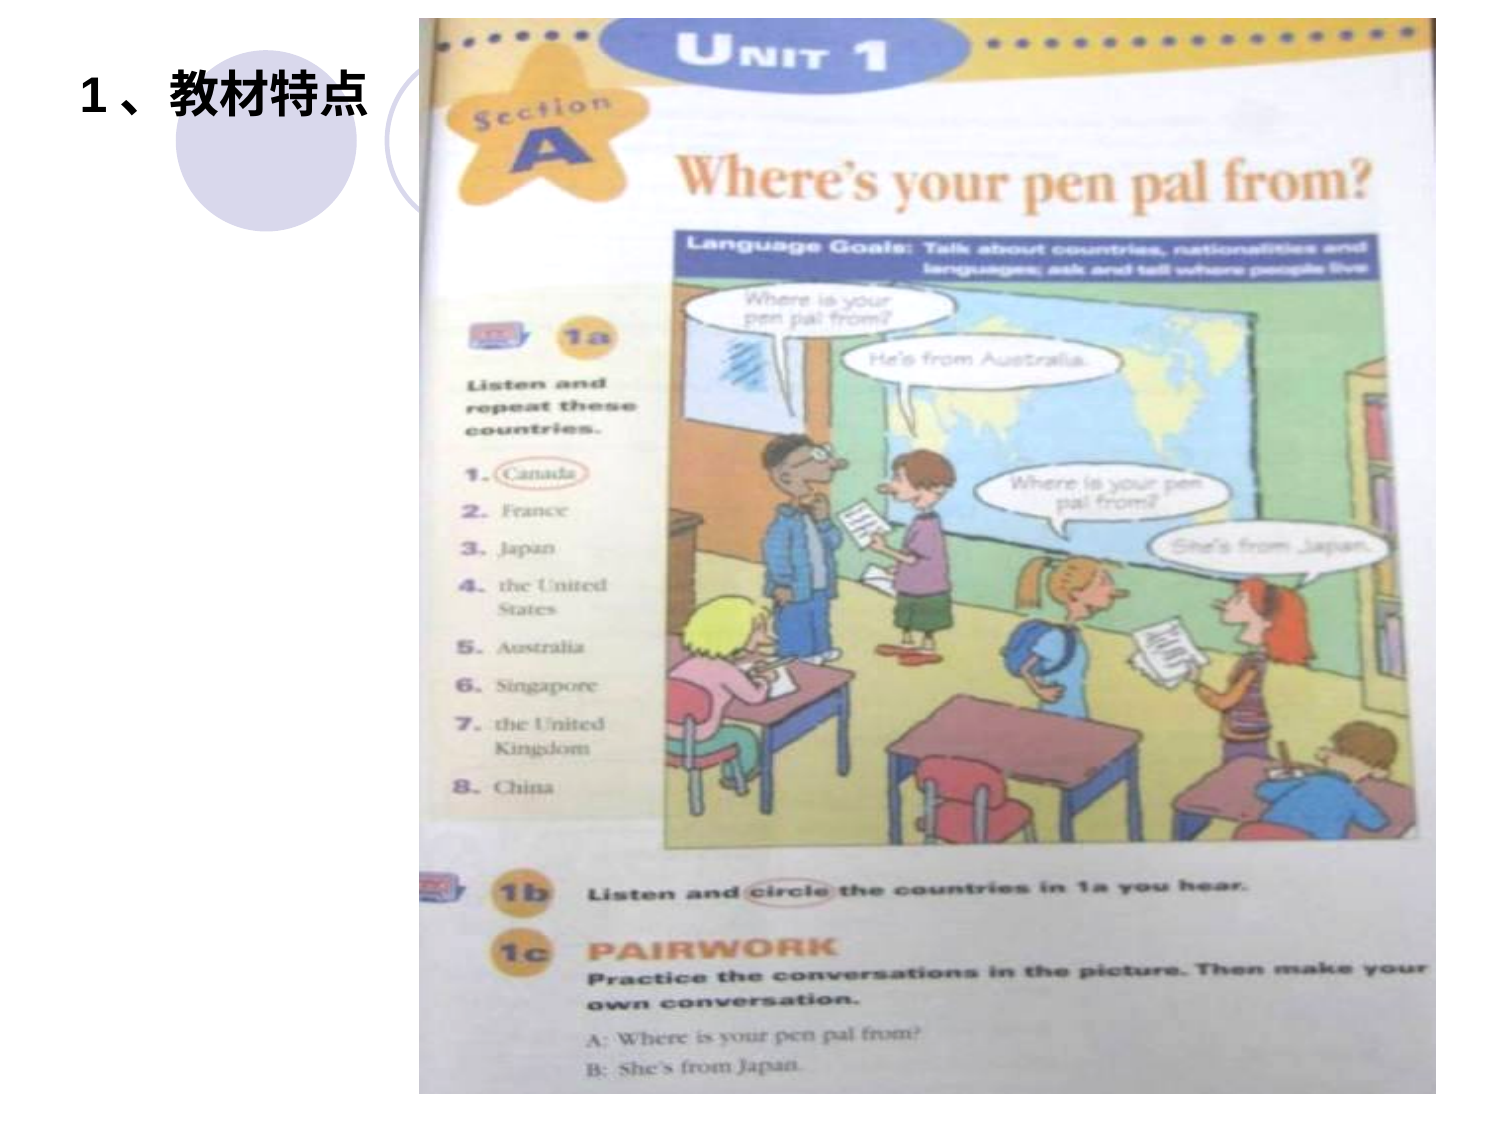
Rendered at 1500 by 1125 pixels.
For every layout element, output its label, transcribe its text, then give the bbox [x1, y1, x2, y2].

picture [418, 18, 1436, 1095]
text_box 1、教材特点 [64, 54, 396, 130]
